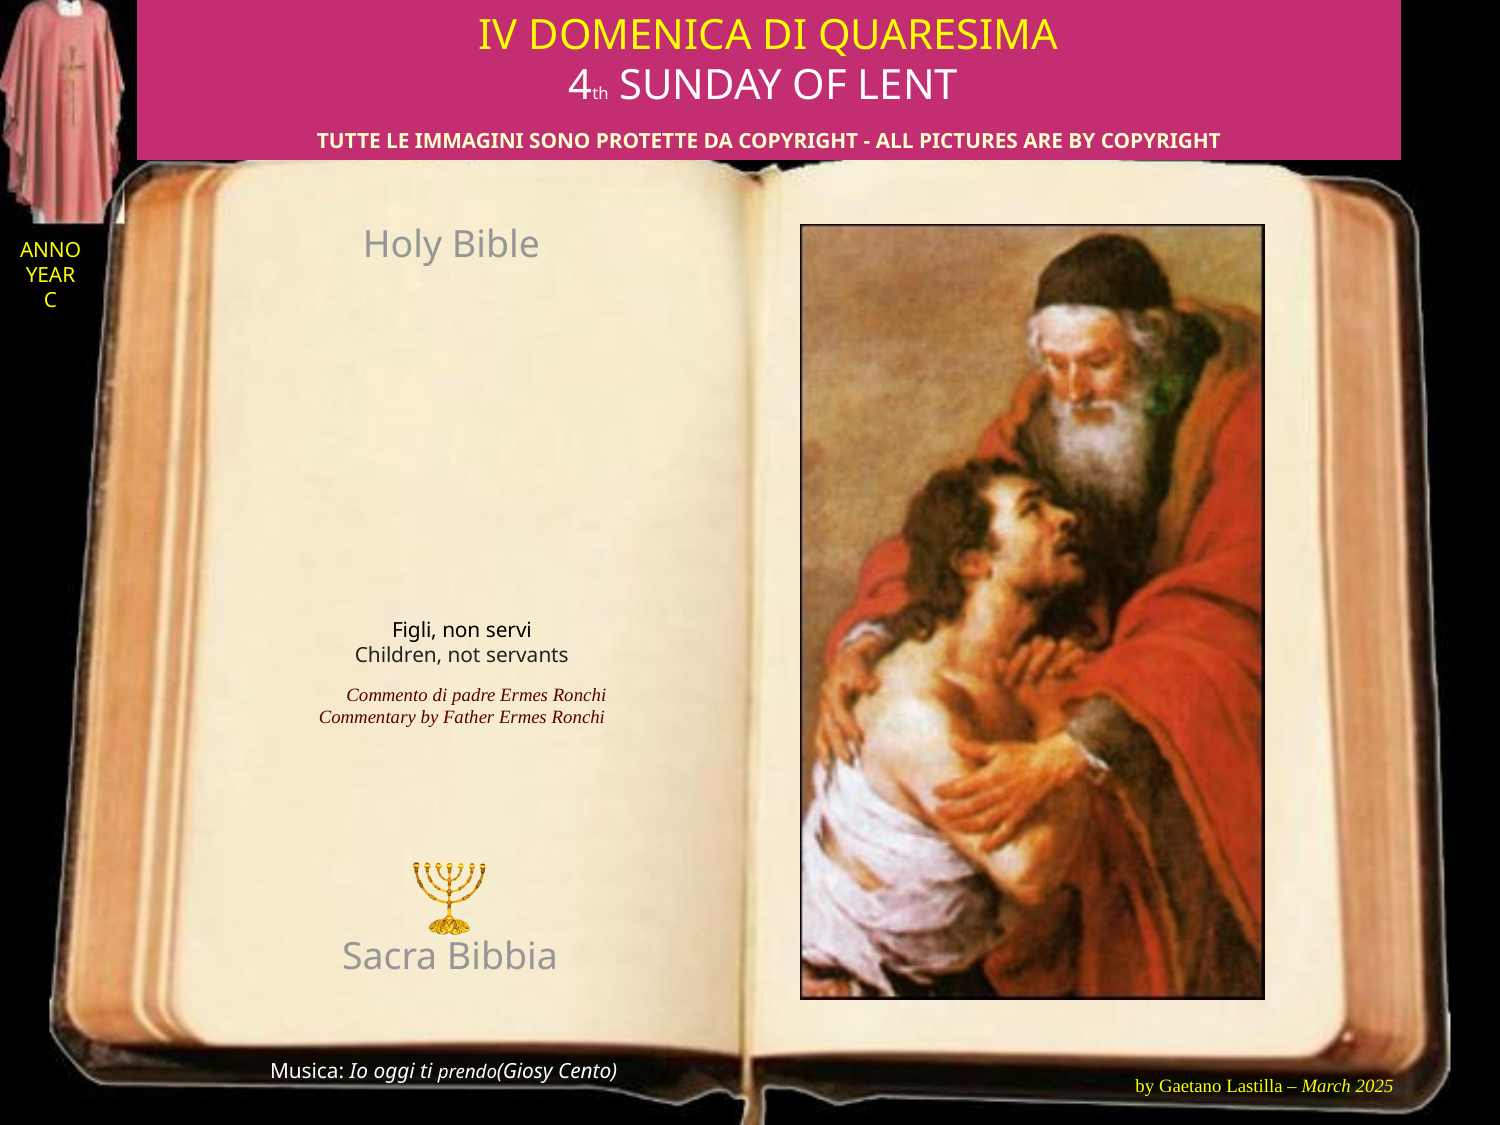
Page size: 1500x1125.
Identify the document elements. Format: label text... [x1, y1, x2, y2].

text_box Sacra Bibbia [137, 924, 763, 985]
picture [0, 0, 1500, 1125]
text_box Commento di padre Ermes Ronchi Commentary by Father Ermes Ronchi [302, 674, 621, 735]
text_box IV DOMENICA DI QUARESIMA 4th SUNDAY OF LENT TUTTE LE IMMAGINI SONO PROTETTE DA COPYRIGHT - ALL PICTURES ARE BY COPYRIGHT [137, 0, 1400, 160]
text_box Holy Bible [348, 212, 556, 273]
text_box Musica: Io oggi ti prendo(Giosy Cento) [162, 1050, 725, 1090]
text_box Figli, non servi Children, not servants [193, 609, 731, 674]
text_box by Gaetano Lastilla – March 2025 [983, 1066, 1500, 1104]
text_box ANNO YEAR C [5, 229, 96, 319]
